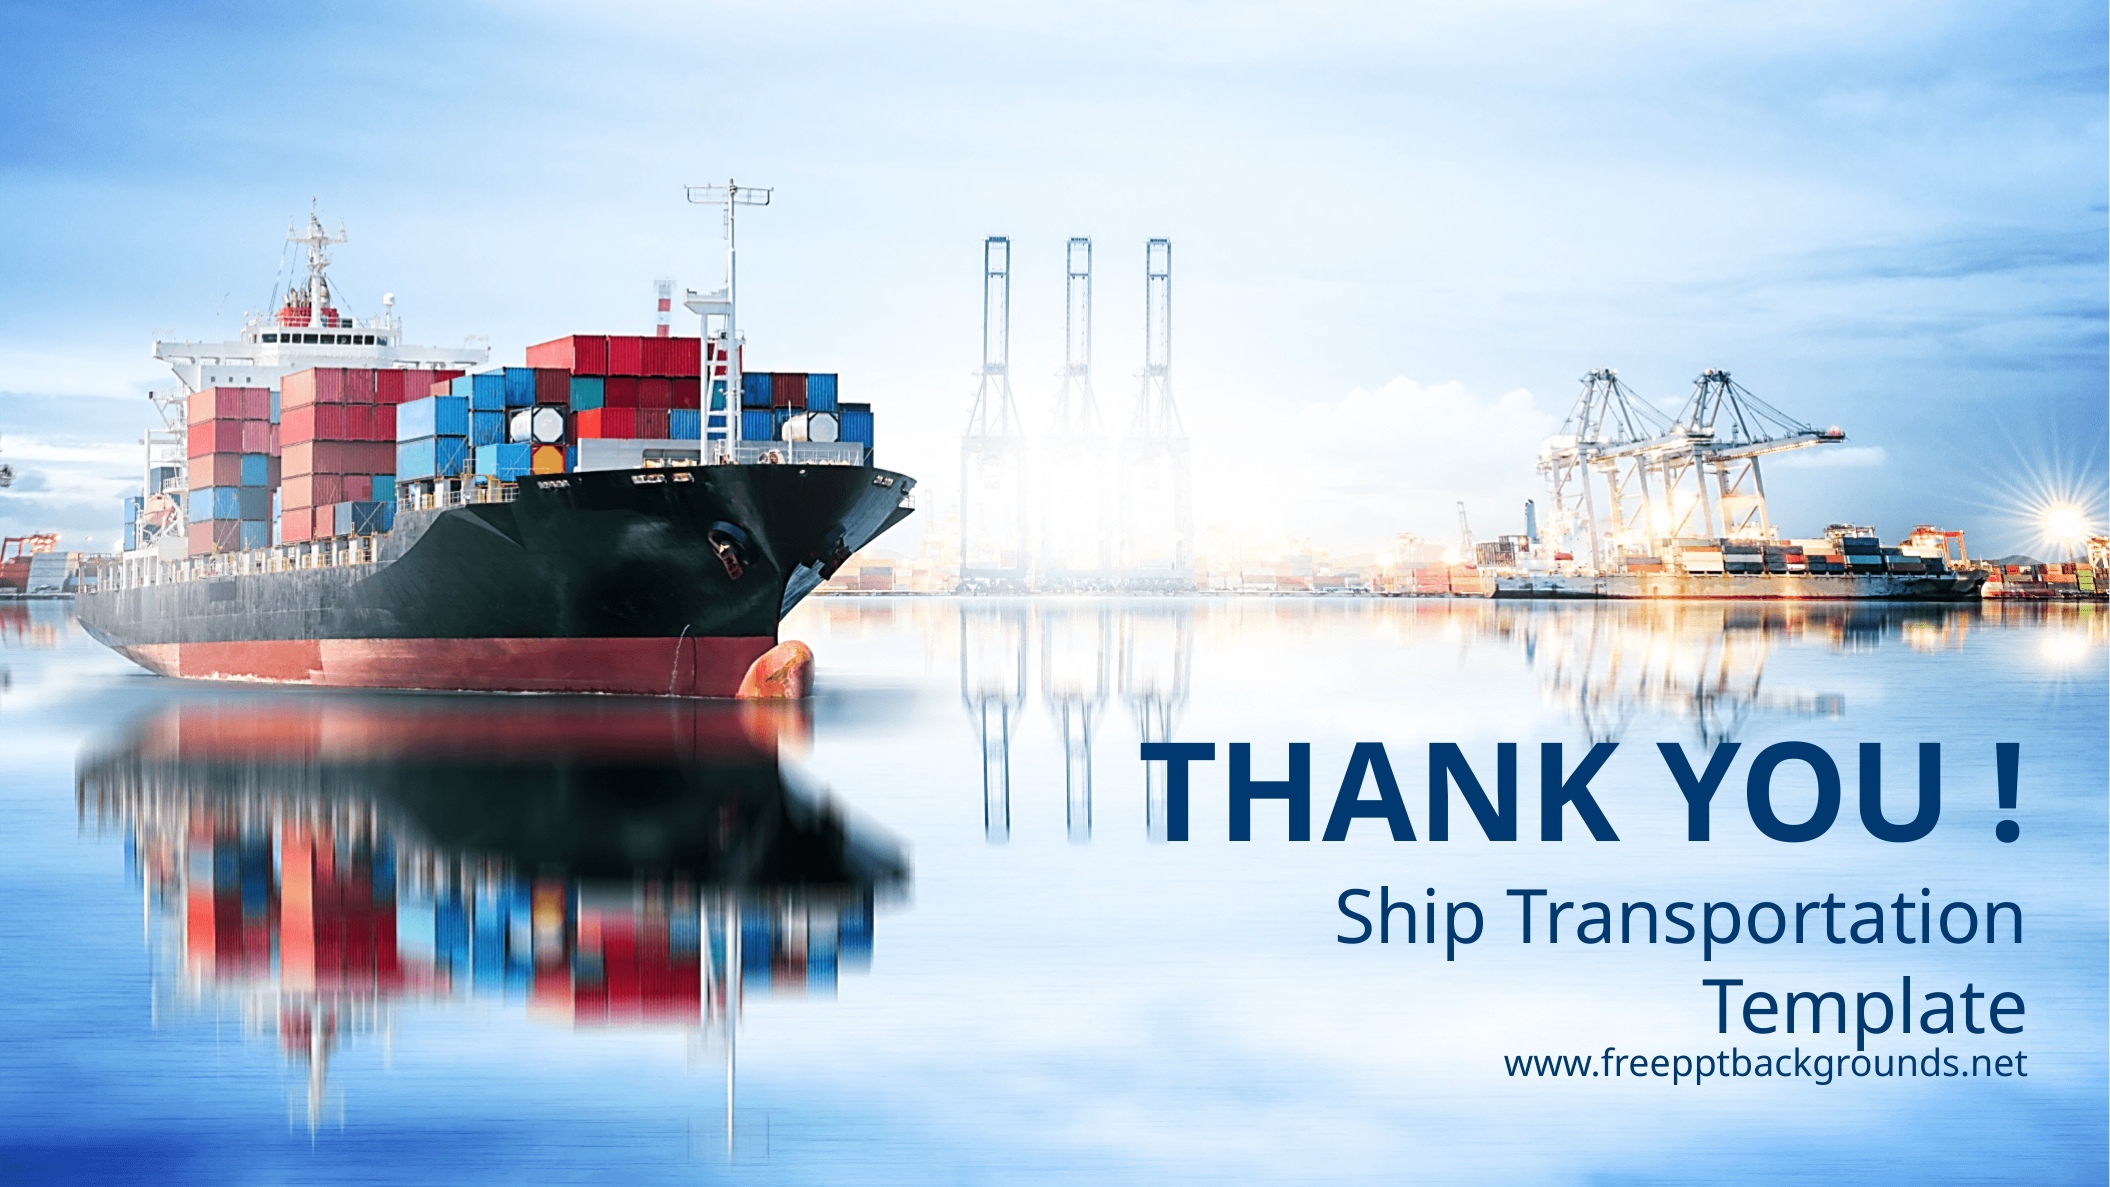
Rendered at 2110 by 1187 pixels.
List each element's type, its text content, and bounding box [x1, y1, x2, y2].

text_box Ship Transportation Template [1066, 868, 2029, 1049]
text_box [0, 0, 2110, 1187]
text_box THANK YOU ! [546, 703, 2029, 869]
text_box www.freepptbackgrounds.net [1172, 1038, 2029, 1085]
